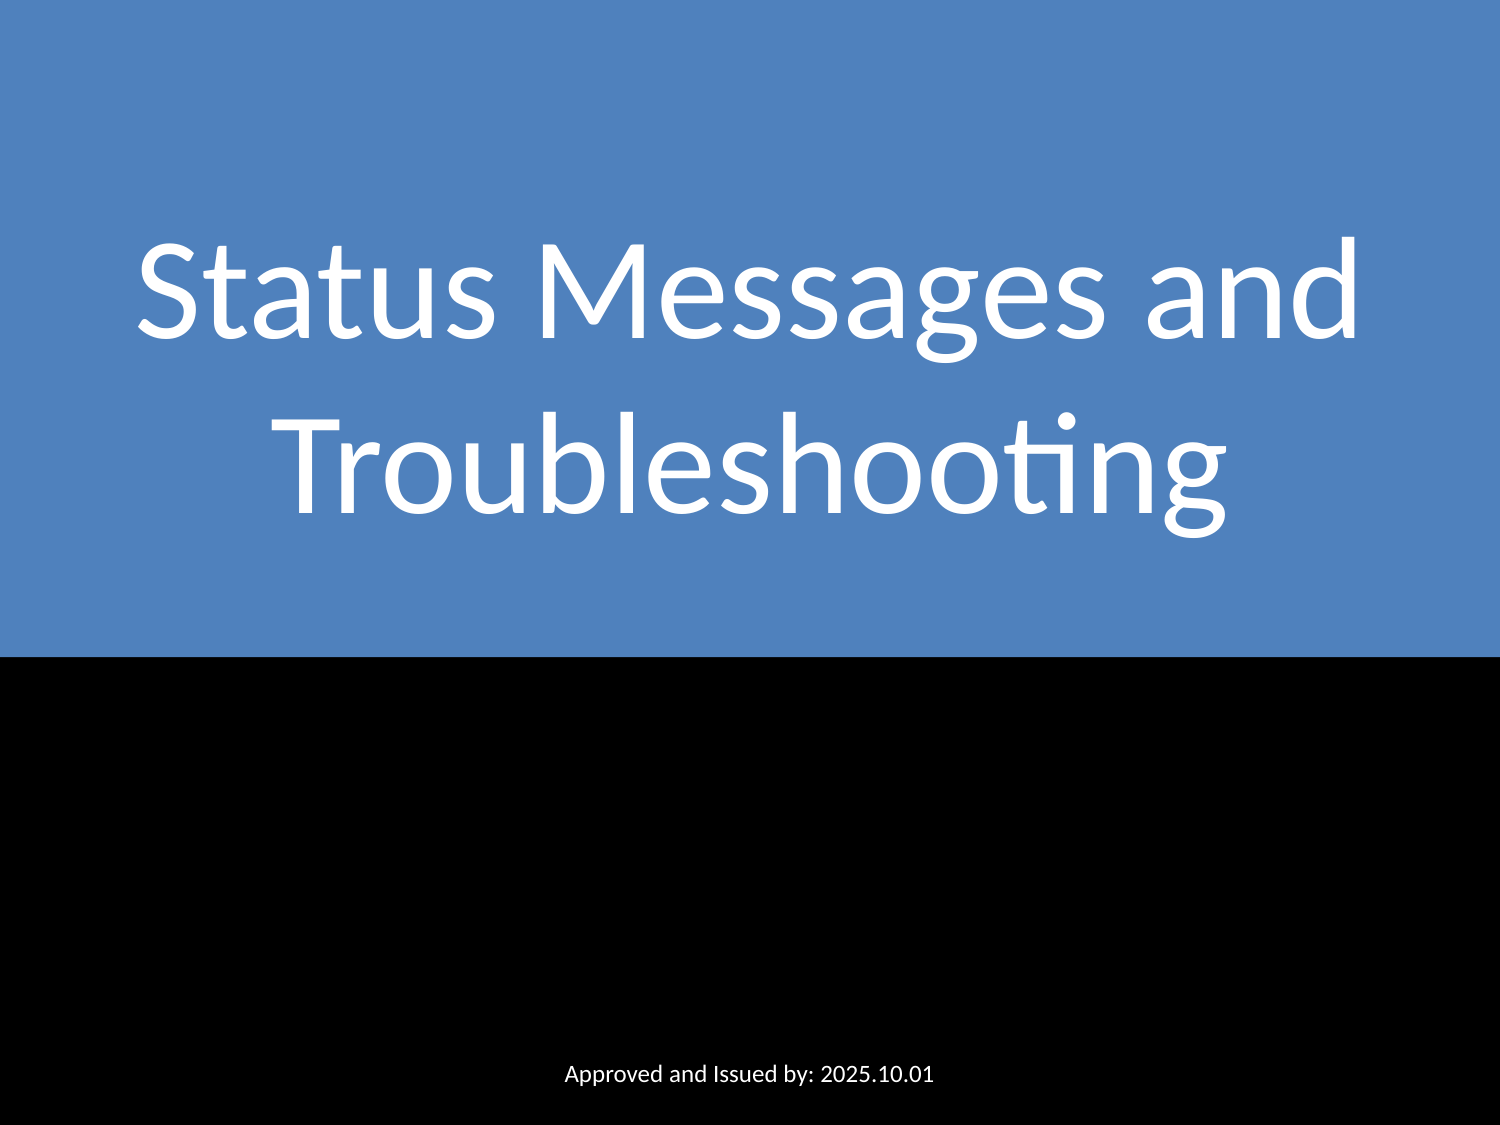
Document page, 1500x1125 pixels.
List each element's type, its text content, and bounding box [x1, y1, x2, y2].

title Status Messages and Troubleshooting [103, 149, 1397, 587]
footer Approved and Issued by: 2025.10.01 [512, 1042, 988, 1103]
text_box [0, 0, 1500, 659]
